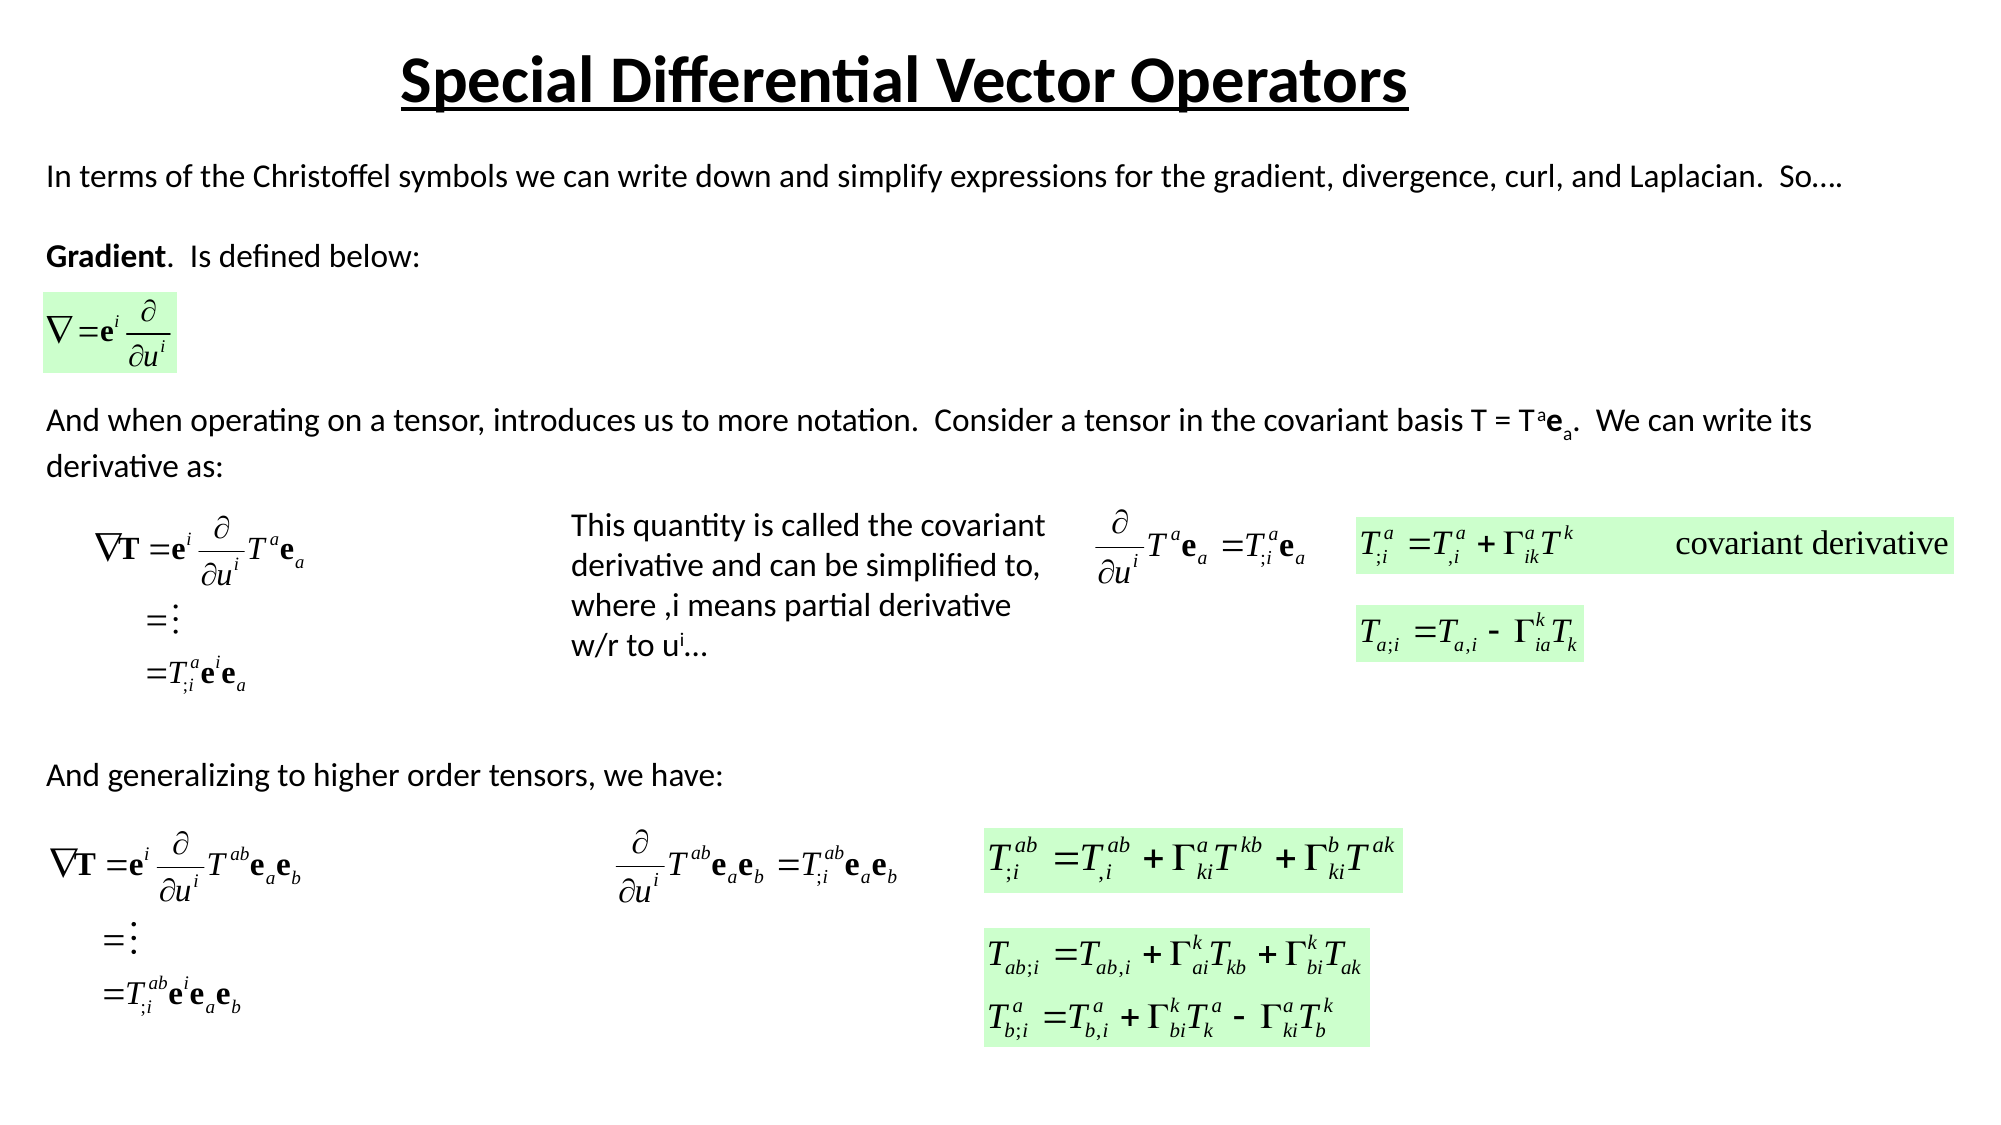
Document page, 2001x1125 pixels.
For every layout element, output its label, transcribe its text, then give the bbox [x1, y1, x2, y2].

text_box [91, 507, 311, 701]
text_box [983, 827, 1403, 893]
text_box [610, 820, 903, 910]
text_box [1356, 517, 1954, 575]
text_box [42, 292, 178, 373]
text_box This quantity is called the covariant derivative and can be simplified to, where ,i means partial derivative w/r to ui… [556, 495, 1064, 671]
text_box And when operating on a tensor, introduces us to more notation. Consider a tensor in the covariant basis T = Taea. We can write its derivative as: [31, 390, 1877, 491]
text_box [1090, 501, 1312, 591]
text_box And generalizing to higher order tensors, we have: [31, 745, 1191, 801]
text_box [1356, 604, 1585, 663]
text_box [983, 927, 1370, 1047]
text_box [45, 820, 309, 1023]
text_box In terms of the Christoffel symbols we can write down and simplify expressions for the gradient, divergence, curl, and Laplacian. So…. [31, 147, 1877, 202]
text_box Special Differential Vector Operators [386, 28, 1424, 123]
text_box Gradient. Is defined below: [31, 226, 1877, 282]
